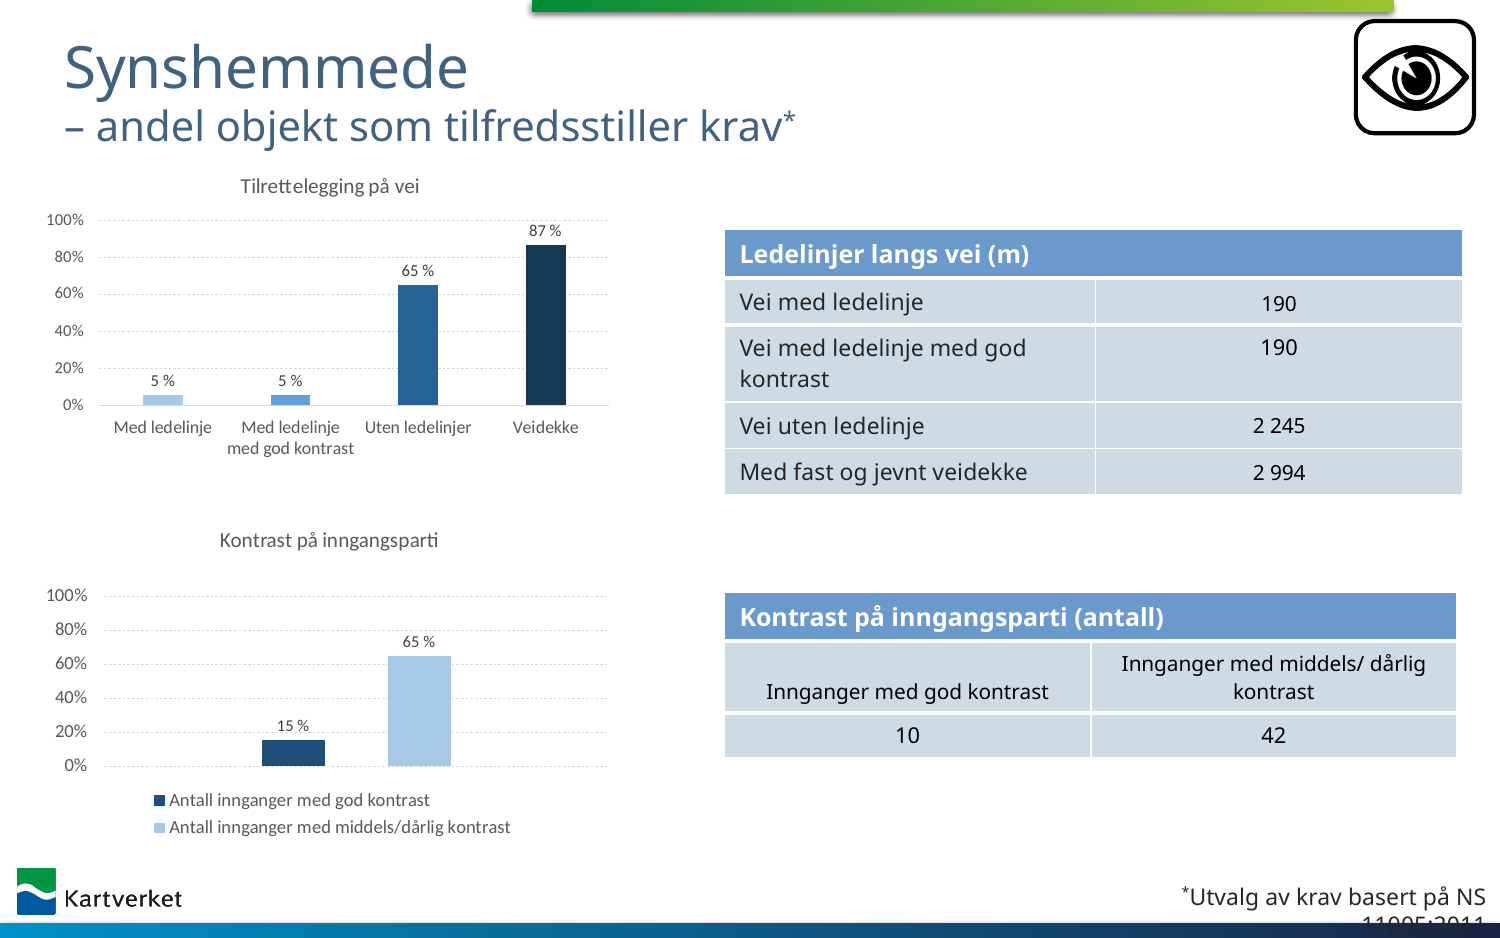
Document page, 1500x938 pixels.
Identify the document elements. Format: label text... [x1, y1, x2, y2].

table_cell Vei uten ledelinje [725, 403, 1095, 448]
table_cell 190 [1096, 327, 1462, 401]
text_box *Utvalg av krav basert på NS 11005:2011 [1068, 873, 1500, 938]
table_cell 42 [1092, 715, 1456, 757]
table_cell Med fast og jevnt veidekke [725, 449, 1095, 494]
table_cell 10 [725, 715, 1090, 757]
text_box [1355, 20, 1475, 134]
table_header Kontrast på inngangsparti (antall) [725, 593, 1456, 639]
table_cell 2 994 [1096, 449, 1462, 494]
table_cell Vei med ledelinje med god kontrast [725, 327, 1095, 401]
picture [41, 166, 619, 492]
table_cell 2 245 [1096, 403, 1462, 448]
table_cell Vei med ledelinje [725, 280, 1095, 323]
table_cell Innganger med god kontrast [725, 643, 1090, 711]
text_box Synshemmede – andel objekt som tilfredsstiller krav* [49, 24, 1431, 158]
picture [41, 520, 618, 846]
table_header Ledelinjer langs vei (m) [725, 230, 1462, 276]
table_cell 190 [1096, 280, 1462, 323]
table_cell Innganger med middels/ dårlig kontrast [1092, 643, 1456, 711]
